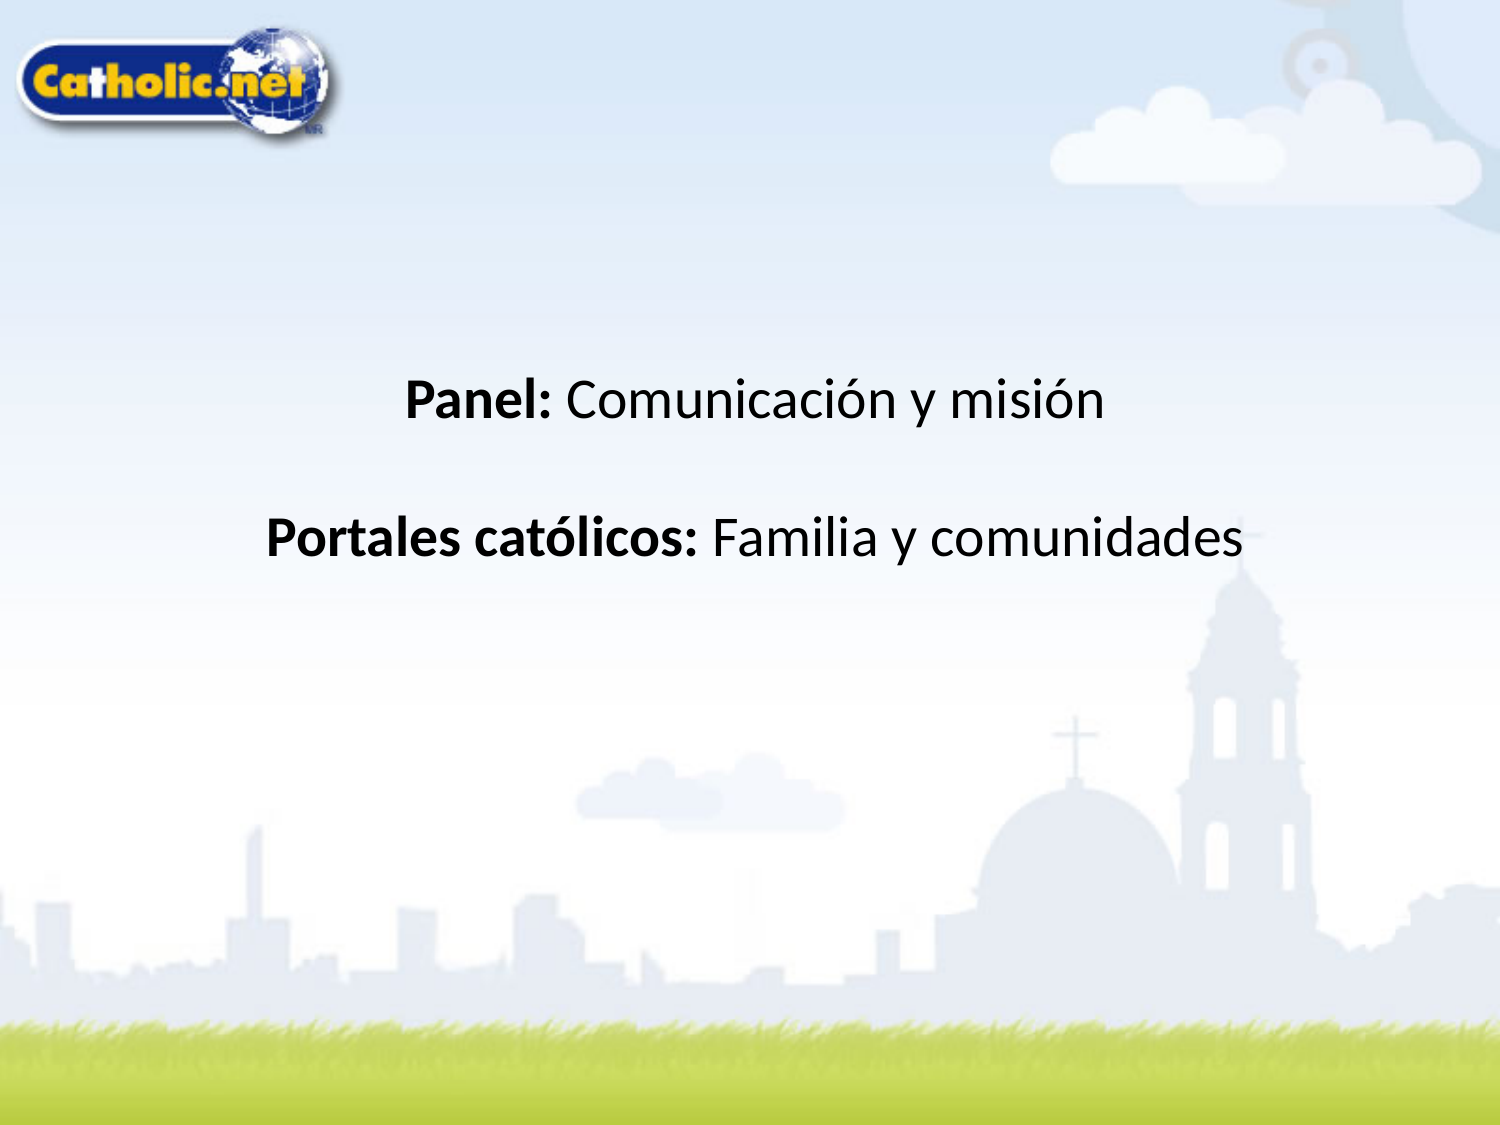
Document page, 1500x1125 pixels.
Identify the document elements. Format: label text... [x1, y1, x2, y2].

text_box Panel: Comunicación y misión Portales católicos: Familia y comunidades [53, 349, 1459, 787]
picture [0, 0, 1500, 1125]
